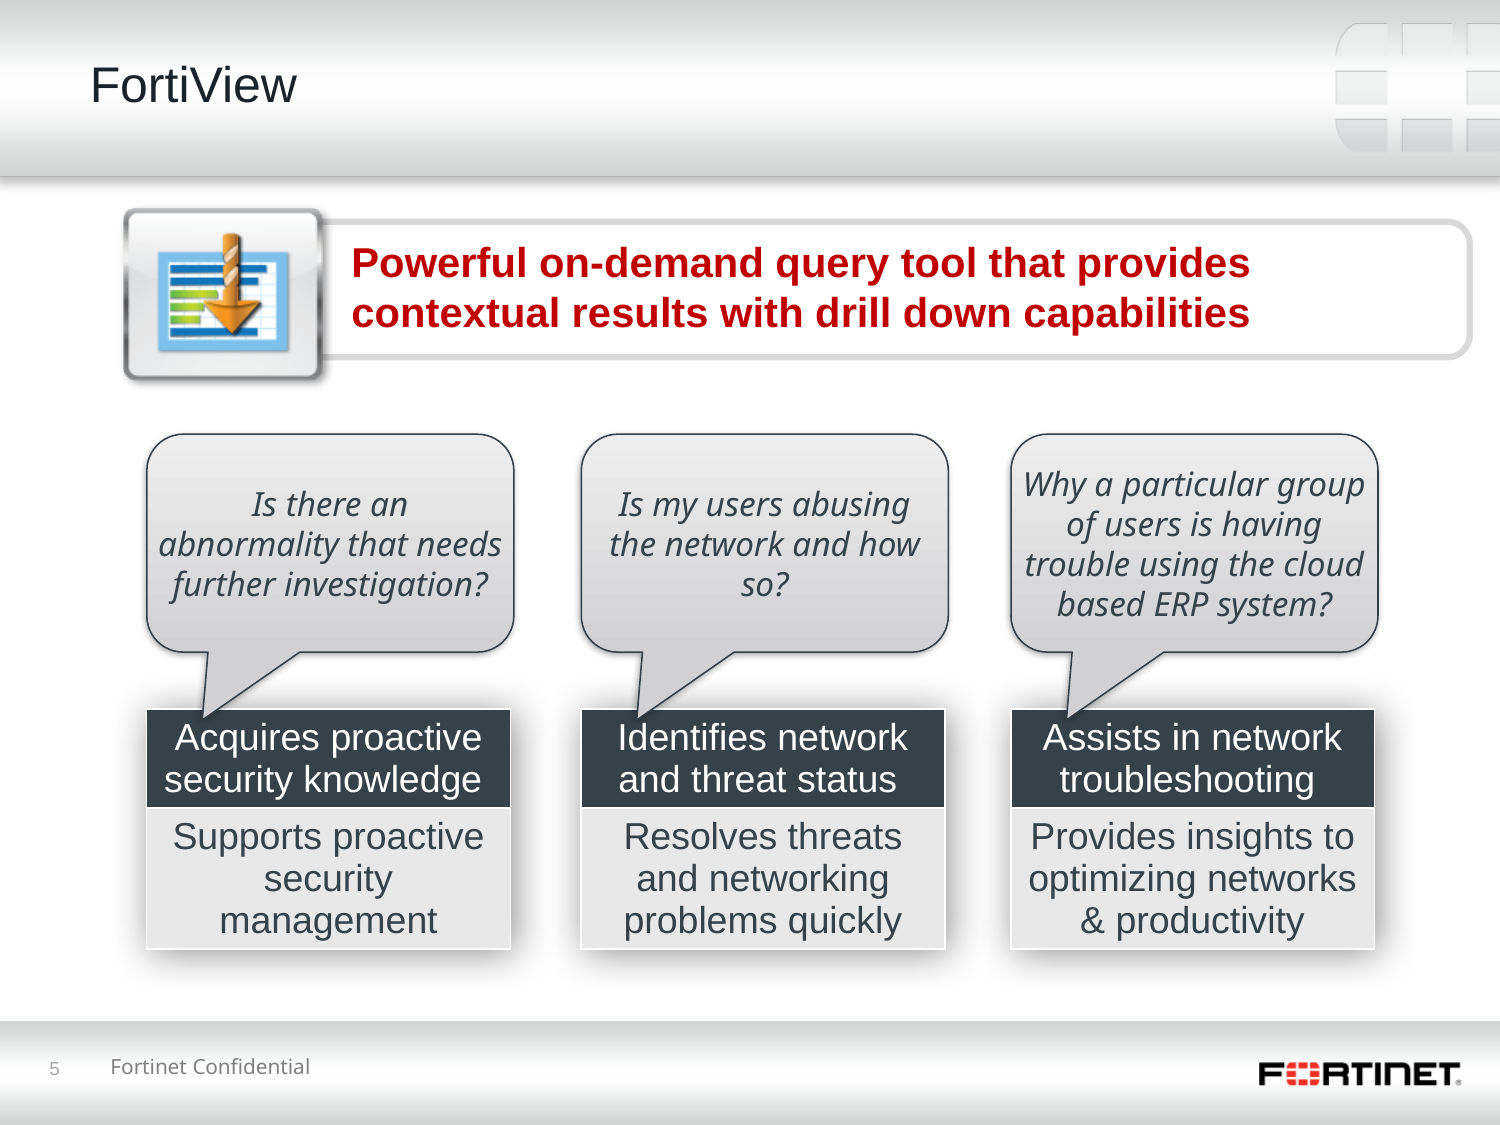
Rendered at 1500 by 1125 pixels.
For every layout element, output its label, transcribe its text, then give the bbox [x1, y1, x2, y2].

table_header Acquires proactive security knowledge [147, 710, 510, 807]
text_box Why a particular group of users is having trouble using the cloud based ERP system? [1010, 433, 1379, 721]
title FortiView [75, 45, 1425, 138]
text_box Is my users abusing the network and how so? [580, 433, 950, 721]
picture [0, 0, 1500, 1125]
table_header Identifies network and threat status [582, 710, 944, 807]
table_cell Supports proactive security management [147, 809, 510, 948]
table_cell Resolves threats and networking problems quickly [582, 809, 944, 948]
text_box Is there an abnormality that needs further investigation? [146, 433, 515, 721]
table_cell Provides insights to optimizing networks & productivity [1012, 809, 1374, 948]
table_header Assists in network troubleshooting [1012, 710, 1374, 807]
text_box Powerful on-demand query tool that provides contextual results with drill down capabilities [332, 221, 1470, 358]
